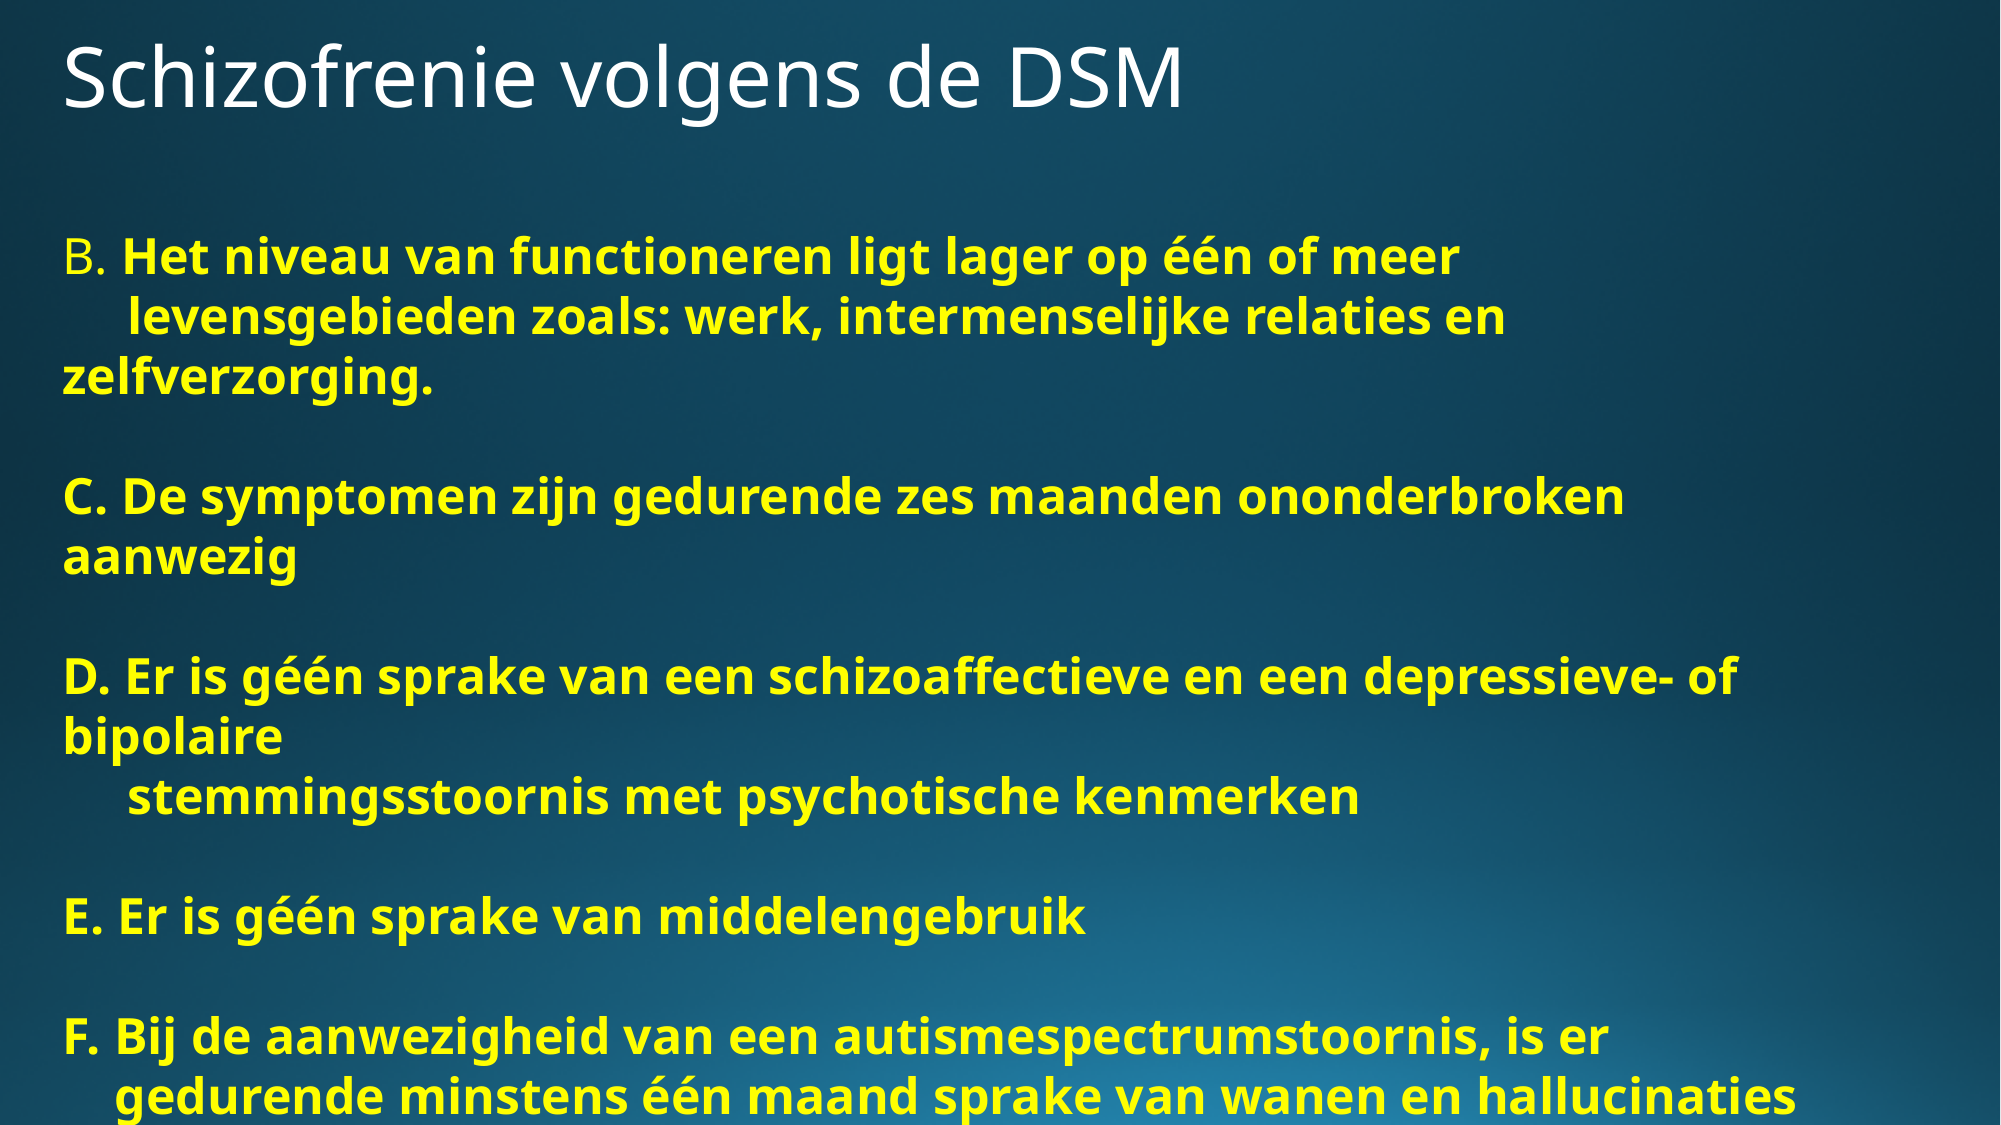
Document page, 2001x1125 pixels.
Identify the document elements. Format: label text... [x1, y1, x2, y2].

picture [0, 0, 2001, 1125]
text_box Schizofrenie volgens de DSM B. Het niveau van functioneren ligt lager op één of meer levensgebieden zoals: werk, intermenselijke relaties en zelfverzorging. C. De symptomen zijn gedurende zes maanden ononderbroken aanwezig D. Er is géén sprake van een schizoaffectieve en een depressieve- of bipolaire stemmingsstoornis met psychotische kenmerken E. Er is géén sprake van middelengebruik F. Bij de aanwezigheid van een autismespectrumstoornis, is er gedurende minstens één maand sprake van wanen en hallucinaties [47, 17, 1873, 1125]
